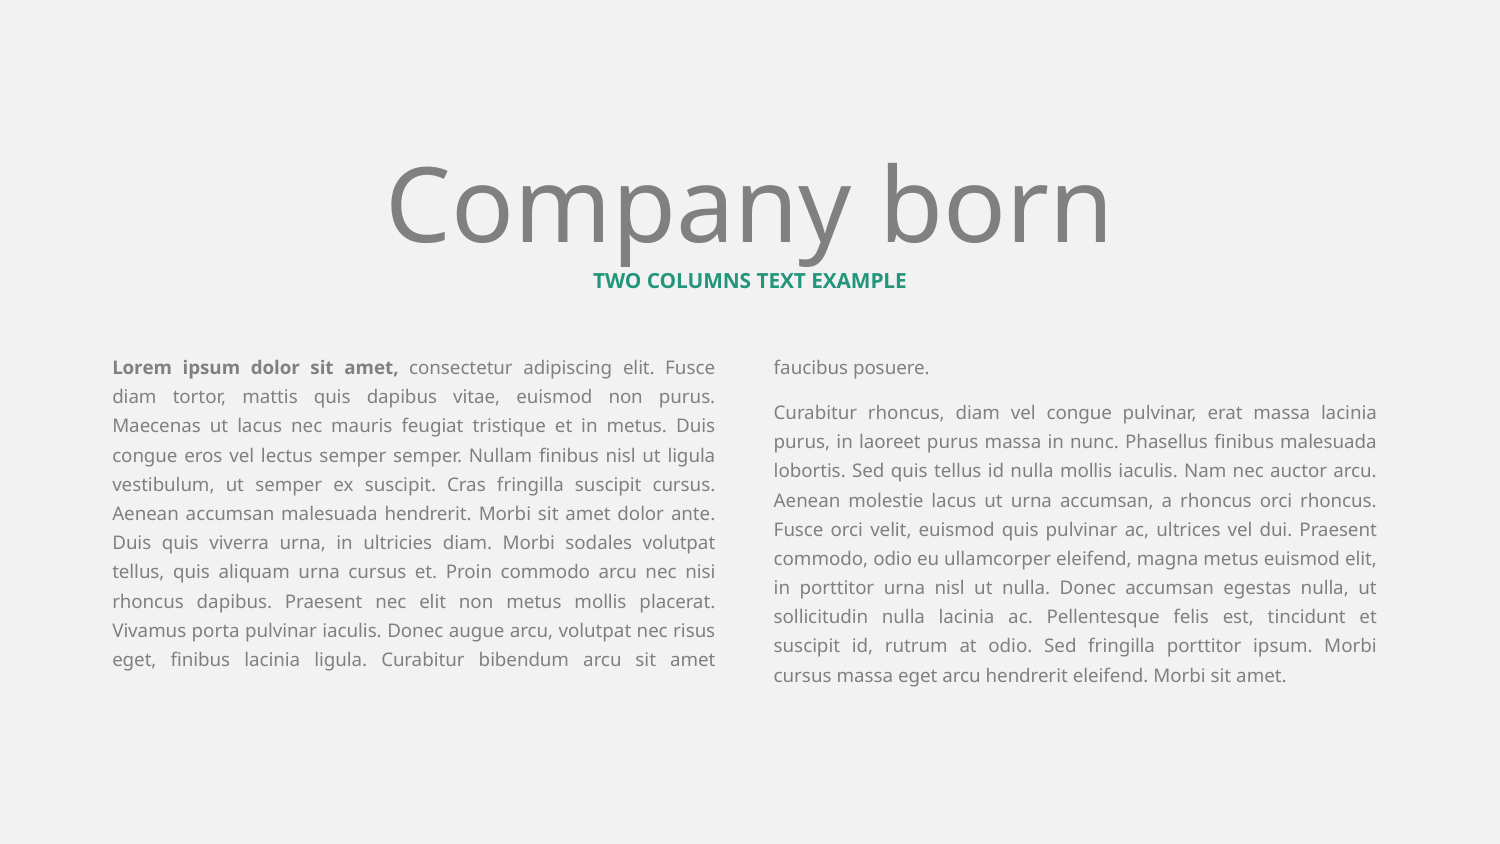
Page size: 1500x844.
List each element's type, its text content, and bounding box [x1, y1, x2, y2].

text_box Company born [367, 157, 1133, 260]
text_box TWO COLUMNS TEXT EXAMPLE [525, 259, 975, 309]
text_box Lorem ipsum dolor sit amet, consectetur adipiscing elit. Fusce diam tortor, mattis quis dapibus vitae, euismod non purus. Maecenas ut lacus nec mauris feugiat tristique et in metus. Duis congue eros vel lectus semper semper. Nullam finibus nisl ut ligula vestibulum, ut semper ex suscipit. Cras fringilla suscipit cursus. Aenean accumsan malesuada hendrerit. Morbi sit amet dolor ante. Duis quis viverra urna, in ultricies diam. Morbi sodales volutpat tellus, quis aliquam urna cursus et. Proin commodo arcu nec nisi rhoncus dapibus. Praesent nec elit non metus mollis placerat. Vivamus porta pulvinar iaculis. Donec augue arcu, volutpat nec risus eget, finibus lacinia ligula. Curabitur bibendum arcu sit amet faucibus posuere. Curabitur rhoncus, diam vel congue pulvinar, erat massa lacinia purus, in laoreet purus massa in nunc. Phasellus finibus malesuada lobortis. Sed quis tellus id nulla mollis iaculis. Nam nec auctor arcu. Aenean molestie lacus ut urna accumsan, a rhoncus orci rhoncus. Fusce orci velit, euismod quis pulvinar ac, ultrices vel dui. Praesent commodo, odio eu ullamcorper eleifend, magna metus euismod elit, in porttitor urna nisl ut nulla. Donec accumsan egestas nulla, ut sollicitudin nulla lacinia ac. Pellentesque felis est, tincidunt et suscipit id, rutrum at odio. Sed fringilla porttitor ipsum. Morbi cursus massa eget arcu hendrerit eleifend. Morbi sit amet. [112, 337, 1388, 711]
